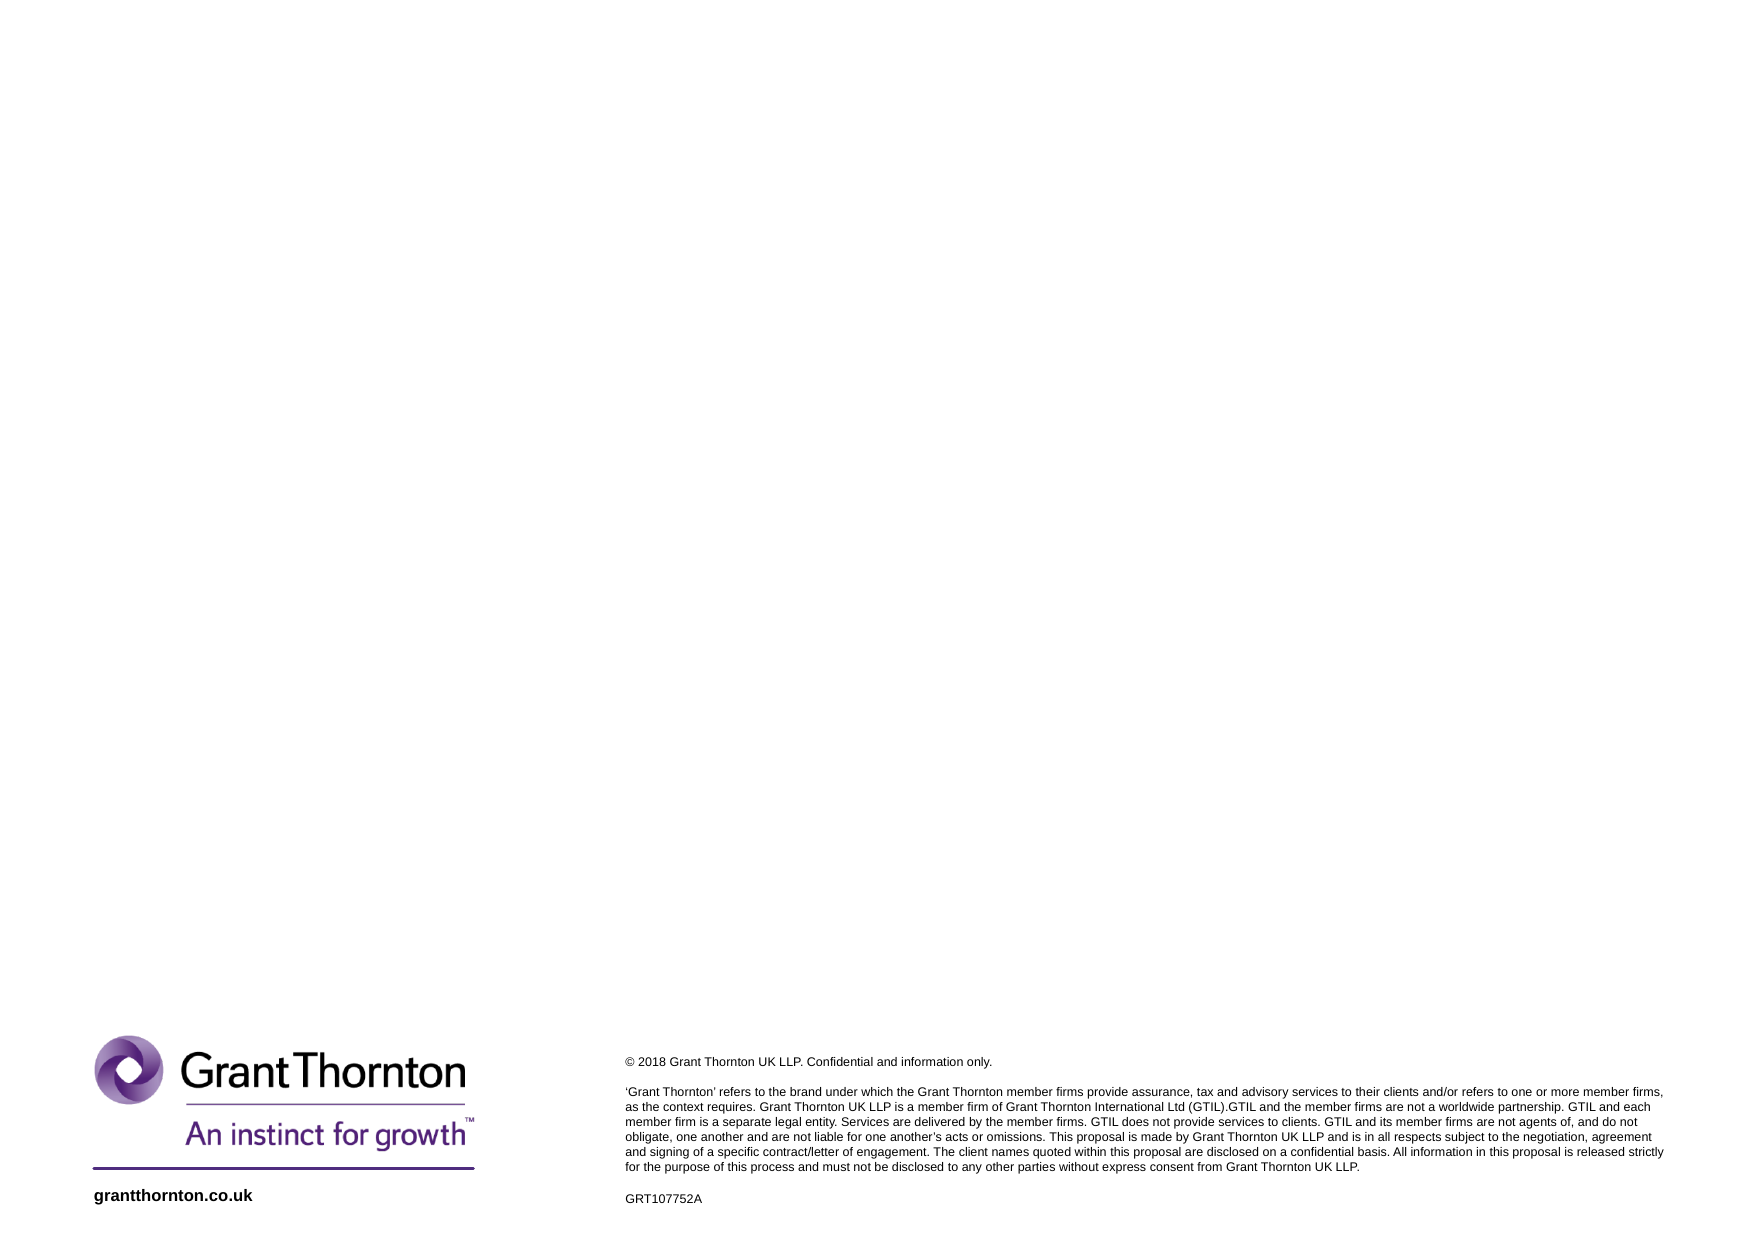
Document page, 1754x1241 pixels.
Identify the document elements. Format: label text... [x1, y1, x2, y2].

picture [93, 1034, 475, 1152]
text_box GRT107752A [625, 1191, 1666, 1207]
